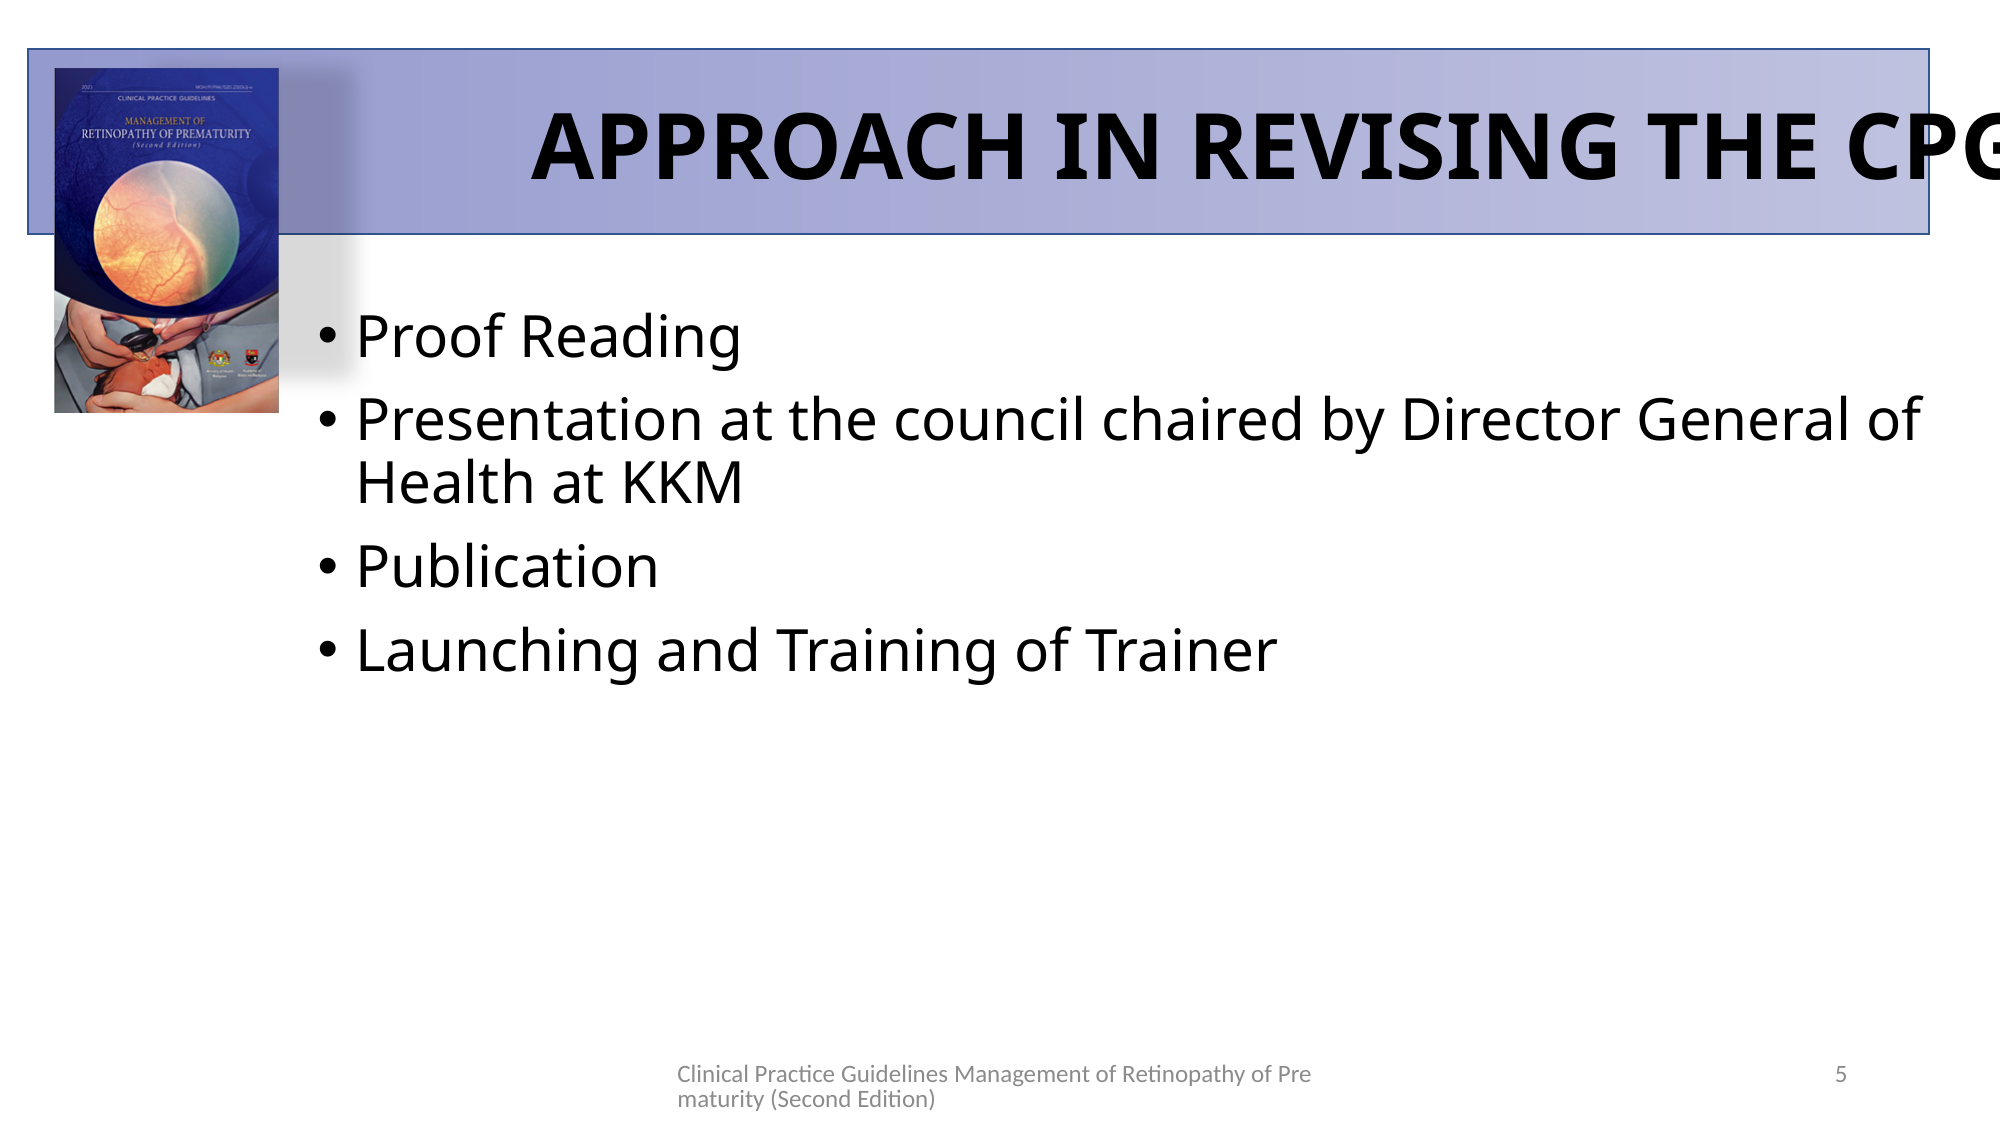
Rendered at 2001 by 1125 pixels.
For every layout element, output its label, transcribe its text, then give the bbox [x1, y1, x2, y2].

title APPROACH IN REVISING THE CPG [516, 41, 2000, 260]
text_box [27, 48, 54, 235]
list Proof Reading Presentation at the council chaired by Director General of Health at KKM Publication Launching and Training of Trainer [302, 299, 2000, 1014]
footer Clinical Practice Guidelines Management of Retinopathy of Prematurity (Second Edition) [662, 1042, 1338, 1103]
picture [54, 37, 386, 413]
text_box [386, 48, 516, 235]
slide_number 5 [1412, 1042, 1863, 1103]
